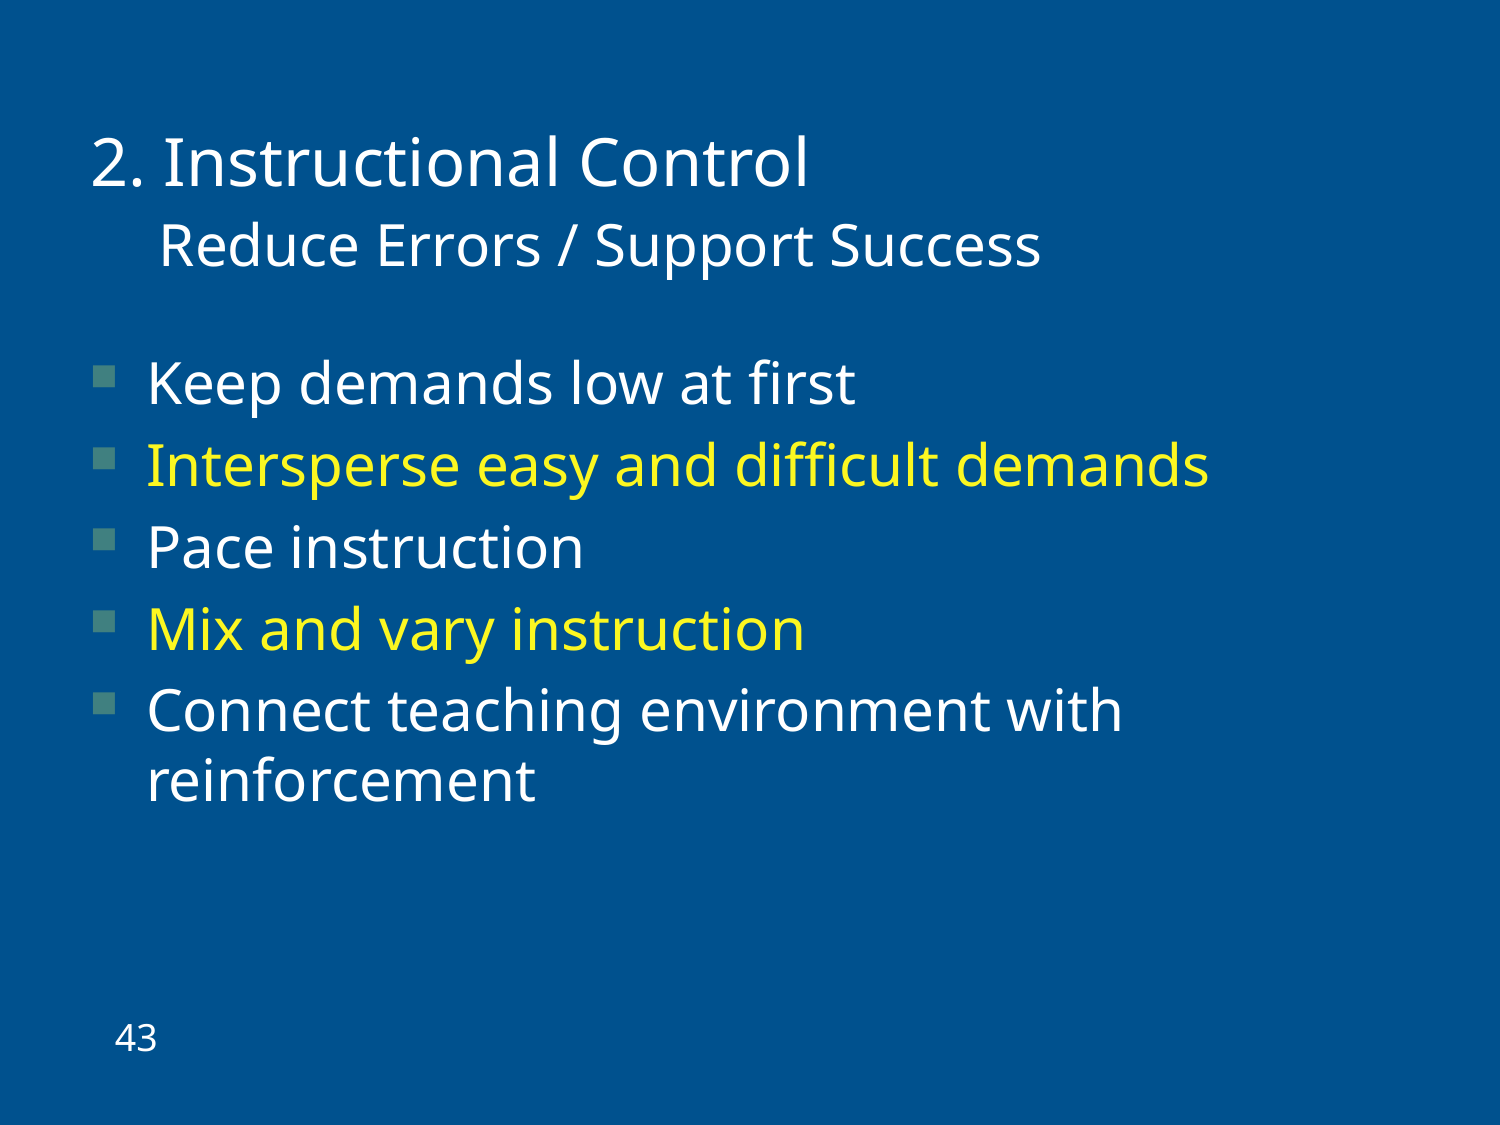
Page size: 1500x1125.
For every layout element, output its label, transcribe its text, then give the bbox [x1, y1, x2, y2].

slide_number 43 [99, 1013, 200, 1073]
title 2. Instructional Control Reduce Errors / Support Success [75, 87, 1500, 313]
text_box Keep demands low at first Intersperse easy and difficult demands Pace instruction Mix and vary instruction Connect teaching environment with reinforcement [75, 237, 1400, 1013]
